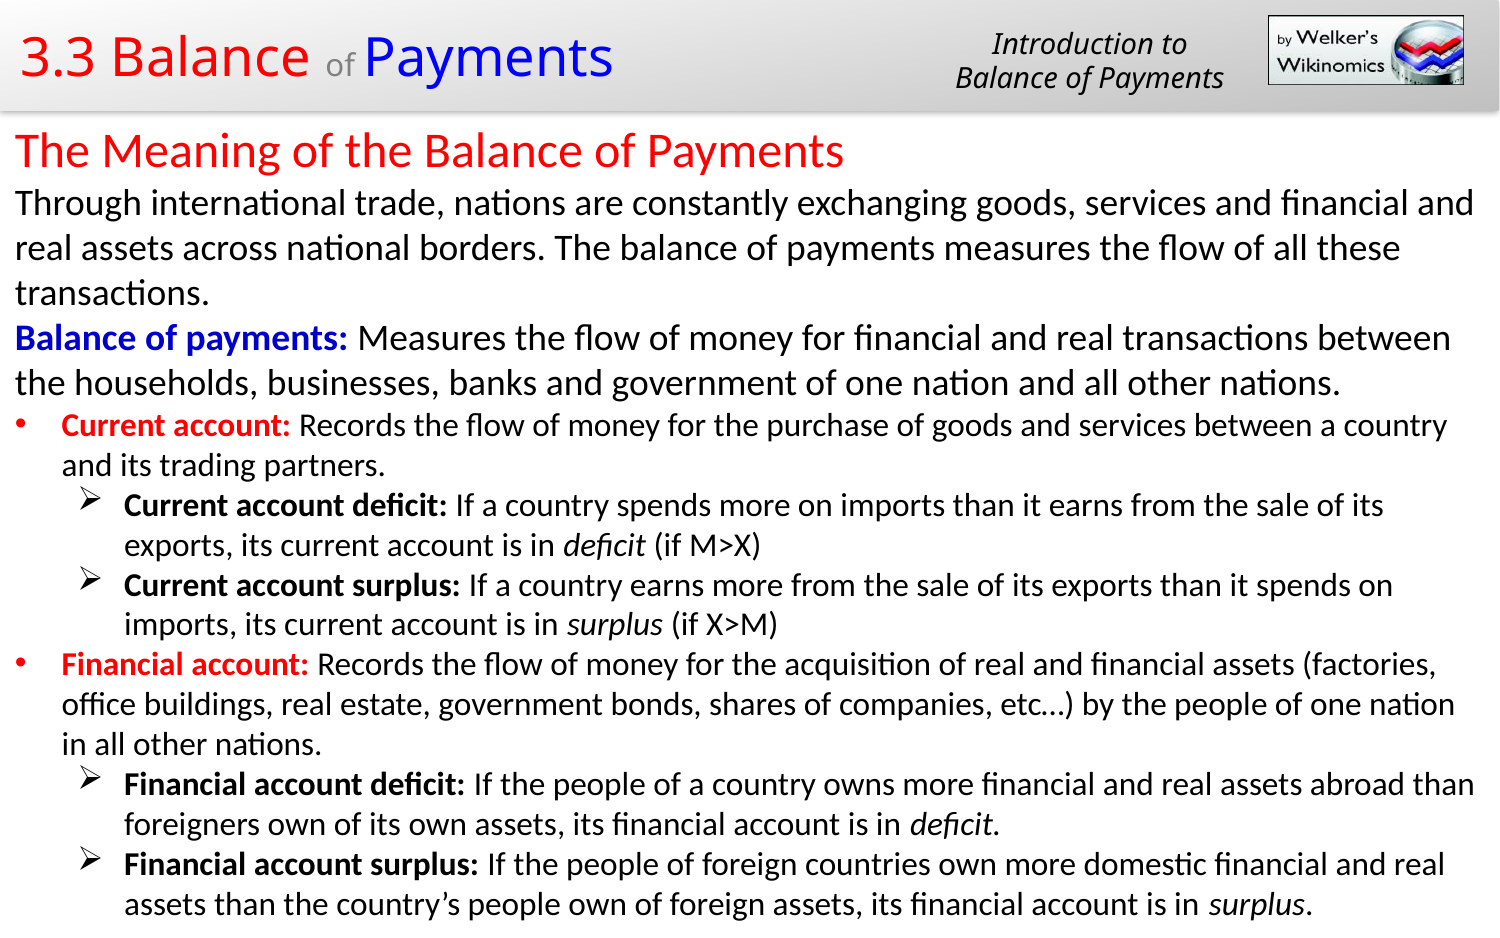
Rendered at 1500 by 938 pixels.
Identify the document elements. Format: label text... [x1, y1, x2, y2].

text_box Introduction to Balance of Payments [924, 18, 1256, 101]
picture [1268, 15, 1464, 85]
text_box The Meaning of the Balance of Payments Through international trade, nations are constantly exchanging goods, services and financial and real assets across national borders. The balance of payments measures the flow of all these transactions. Balance of payments: Measures the flow of money for financial and real transactions between the households, businesses, banks and government of one nation and all other nations. Current account: Records the flow of money for the purchase of goods and services between a country and its trading partners. Current account deficit: If a country spends more on imports than it earns from the sale of its exports, its current account is in deficit (if M>X) Current account surplus: If a country earns more from the sale of its exports than it spends on imports, its current account is in surplus (if X>M) Financial account: Records the flow of money for the acquisition of real and financial assets (factories, office buildings, real estate, government bonds, shares of companies, etc…) by the people of one nation in all other nations. Financial account deficit: If the people of a country owns more financial and real assets abroad than foreigners own of its own assets, its financial account is in deficit. Financial account surplus: If the people of foreign countries own more domestic financial and real assets than the country’s people own of foreign assets, its financial account is in surplus. [0, 110, 1500, 930]
